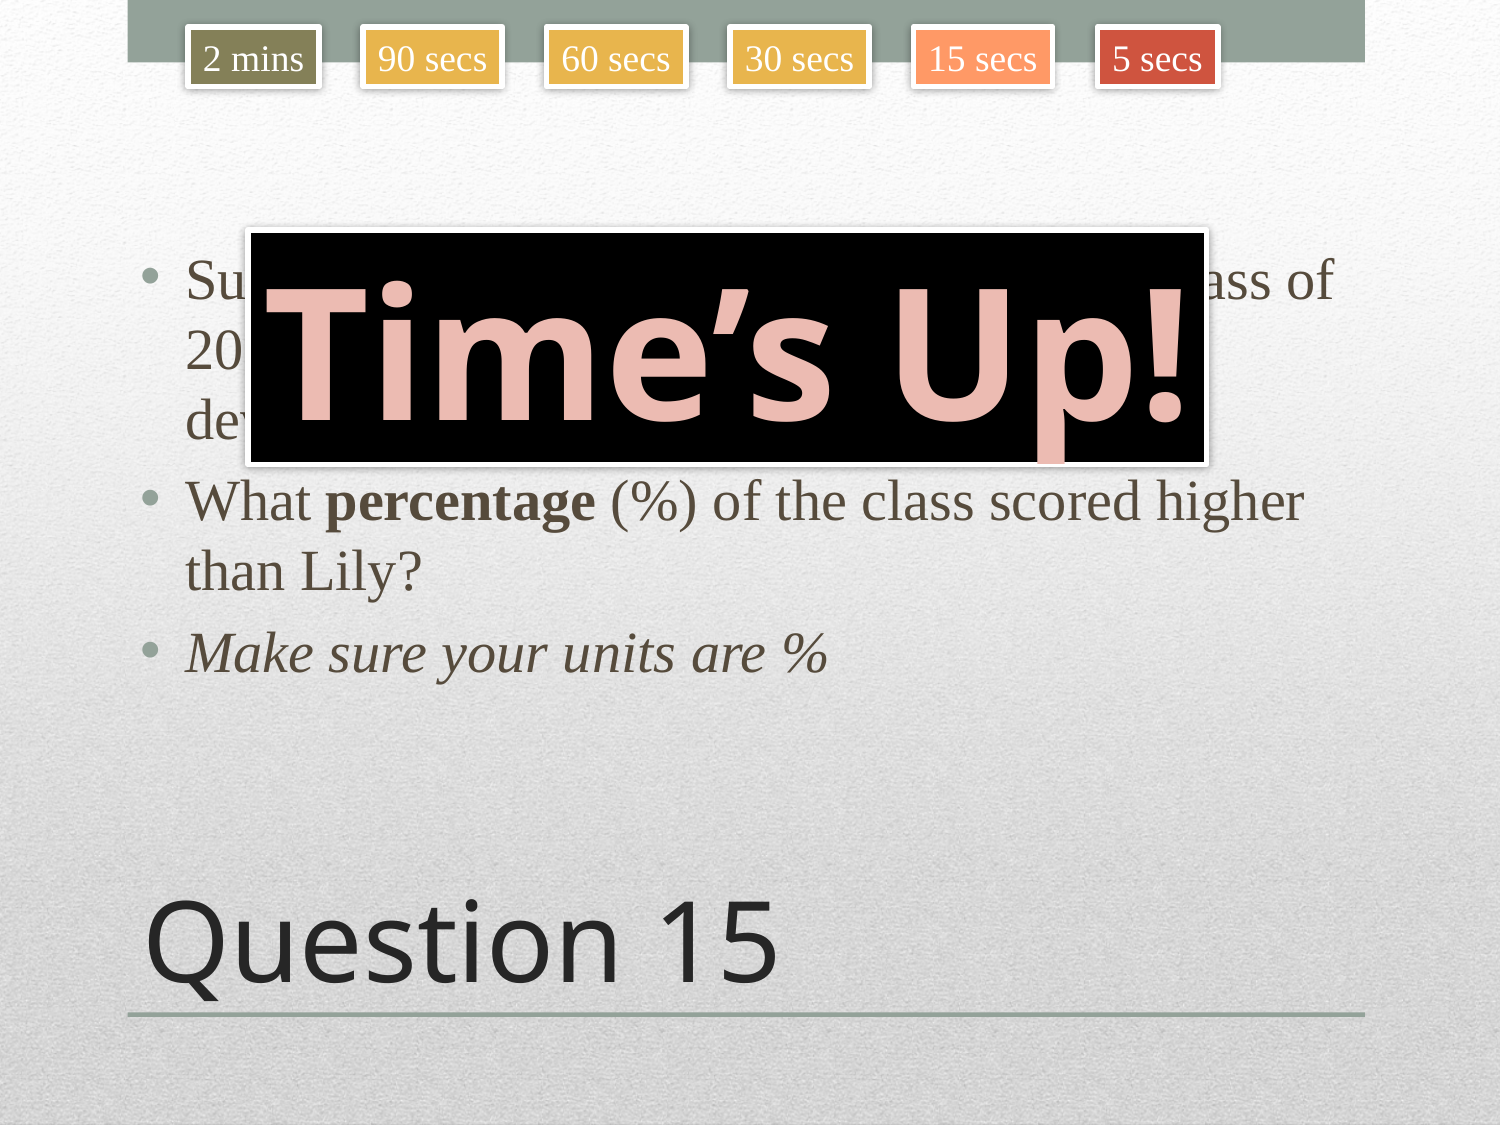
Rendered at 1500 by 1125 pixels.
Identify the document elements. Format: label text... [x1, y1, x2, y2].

title Question 15 [127, 813, 1240, 1013]
text_box 90 secs [360, 24, 505, 89]
text_box 2 mins [185, 24, 322, 89]
text_box Time’s Up! [245, 227, 1209, 467]
text_box 30 secs [727, 24, 872, 89]
text_box 5 secs [1095, 24, 1221, 89]
list Suppose that the average exam score in a class of 20 is 82%. Lily earns an 83%. The standard deviation is 0.50. What percentage (%) of the class scored higher than Lily? Make sure your units are % [125, 112, 1363, 813]
text_box 60 secs [544, 24, 689, 89]
text_box 15 secs [911, 24, 1055, 89]
